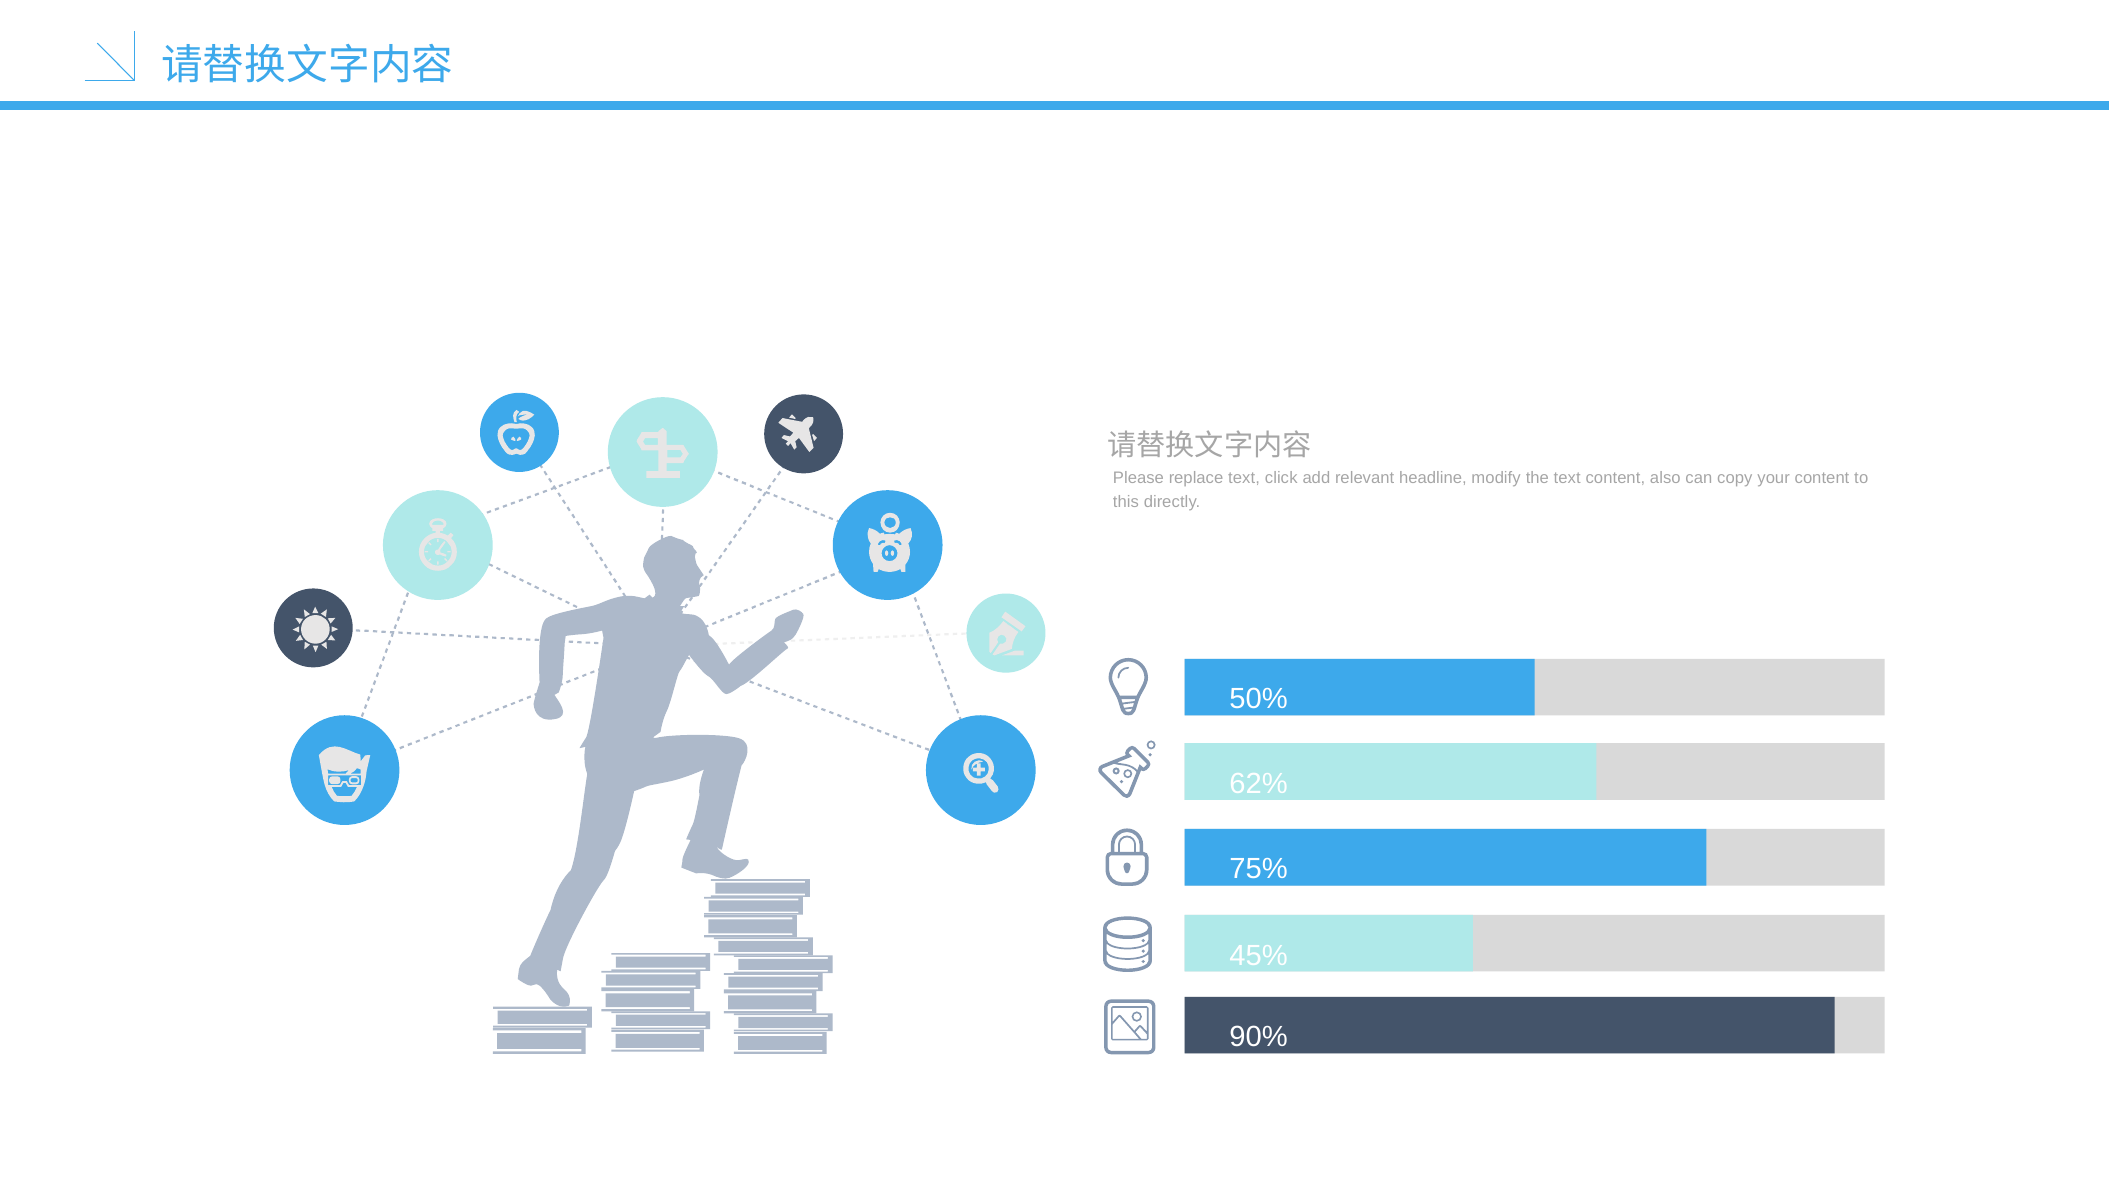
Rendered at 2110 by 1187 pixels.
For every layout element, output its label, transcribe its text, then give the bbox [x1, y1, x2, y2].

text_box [1104, 999, 1156, 1055]
text_box [1184, 996, 1836, 1055]
text_box [1707, 828, 1886, 887]
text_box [1105, 828, 1149, 886]
text_box 90% [1208, 1000, 1333, 1064]
text_box [1184, 914, 1474, 972]
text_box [1098, 740, 1156, 798]
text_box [1103, 916, 1152, 973]
text_box 62% [1208, 746, 1333, 810]
text_box 75% [1208, 832, 1333, 896]
text_box [1536, 658, 1886, 716]
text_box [269, 388, 1050, 1054]
text_box Please replace text, click add relevant headline, modify the text content, also can copy your content to this directly. [1097, 455, 1910, 519]
text_box [1184, 742, 1597, 801]
text_box 50% [1208, 662, 1333, 726]
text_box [1108, 657, 1149, 716]
text_box [1836, 996, 1886, 1055]
text_box [1184, 828, 1707, 887]
text_box 45% [1208, 918, 1333, 982]
text_box 请替换文字内容 [145, 22, 500, 94]
text_box [1597, 742, 1886, 801]
text_box [1184, 658, 1536, 716]
text_box [1474, 914, 1886, 972]
text_box 请替换文字内容 [1091, 410, 1335, 469]
